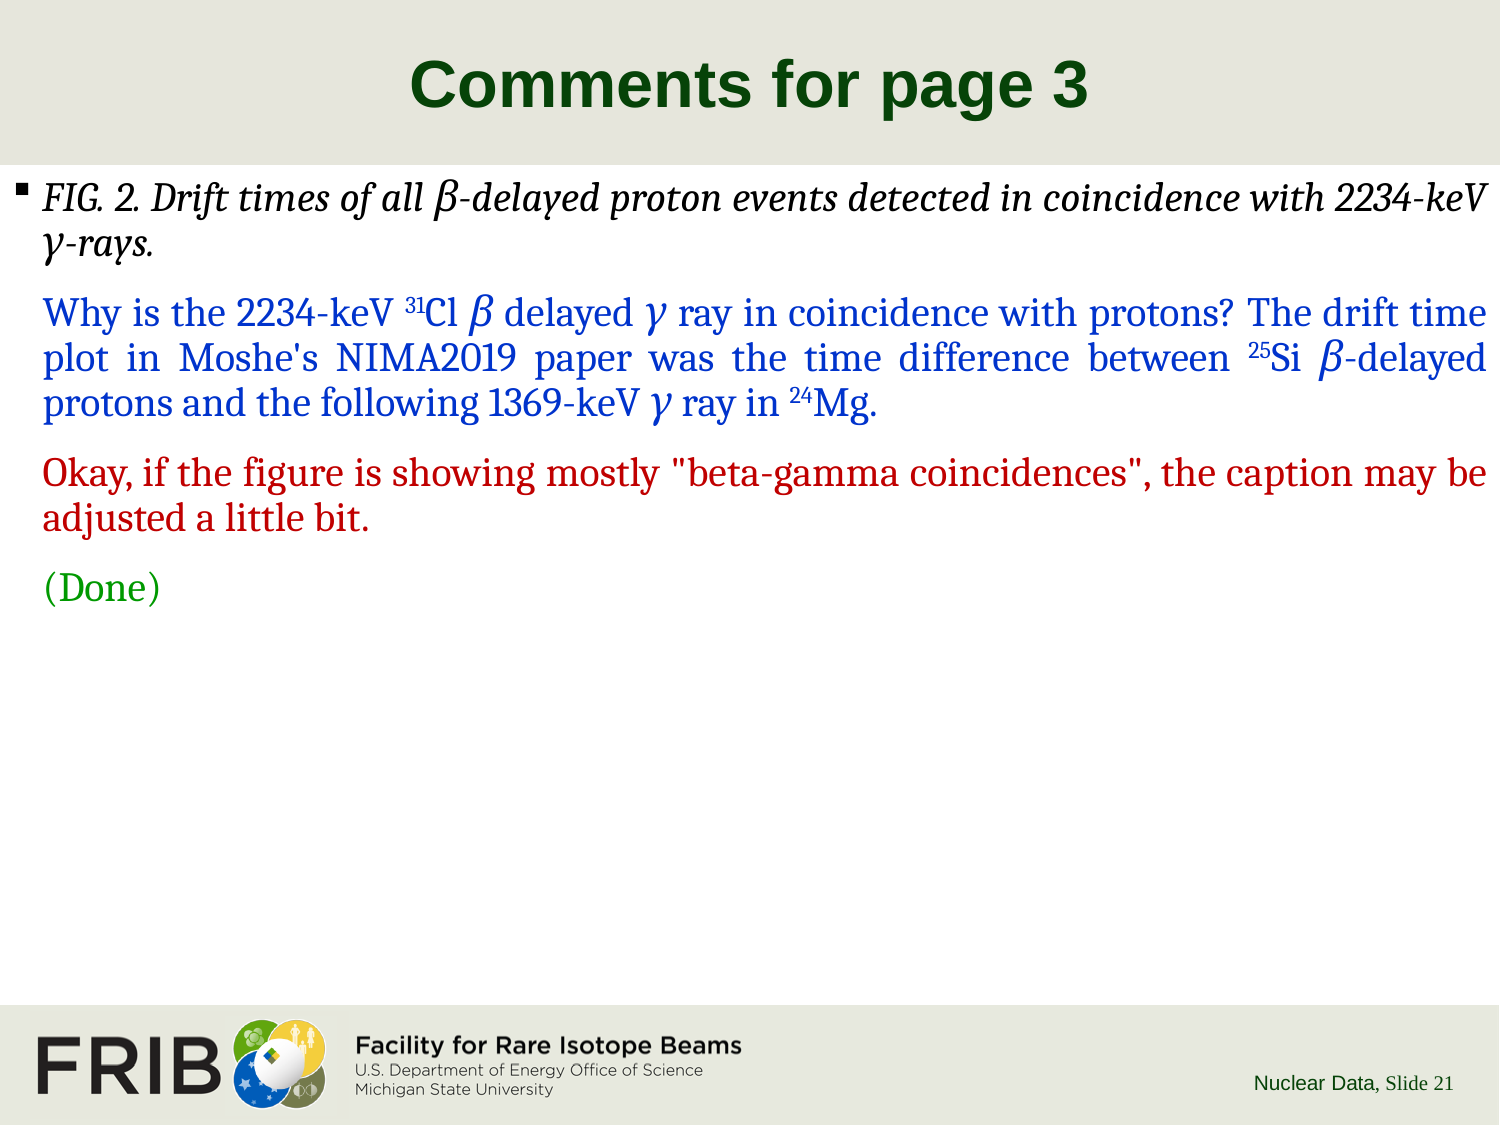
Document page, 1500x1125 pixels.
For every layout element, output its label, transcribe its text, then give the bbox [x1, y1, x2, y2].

picture [0, 0, 1500, 165]
slide_number , Slide 21 [1374, 1042, 1500, 1103]
footer Nuclear Data [679, 1042, 1374, 1103]
picture [0, 1005, 1499, 1125]
list FIG. 2. Drift times of all β-delayed proton events detected in coincidence with 2234-keV γ-rays. Why is the 2234-keV 31Cl β delayed γ ray in coincidence with protons? The drift time plot in Moshe's NIMA2019 paper was the time difference between 25Si β-delayed protons and the following 1369-keV γ ray in 24Mg. Okay, if the figure is showing mostly "beta-gamma coincidences", the caption may be adjusted a little bit. (Done) [12, 174, 1488, 1000]
title Comments for page 3 [11, 46, 1489, 128]
